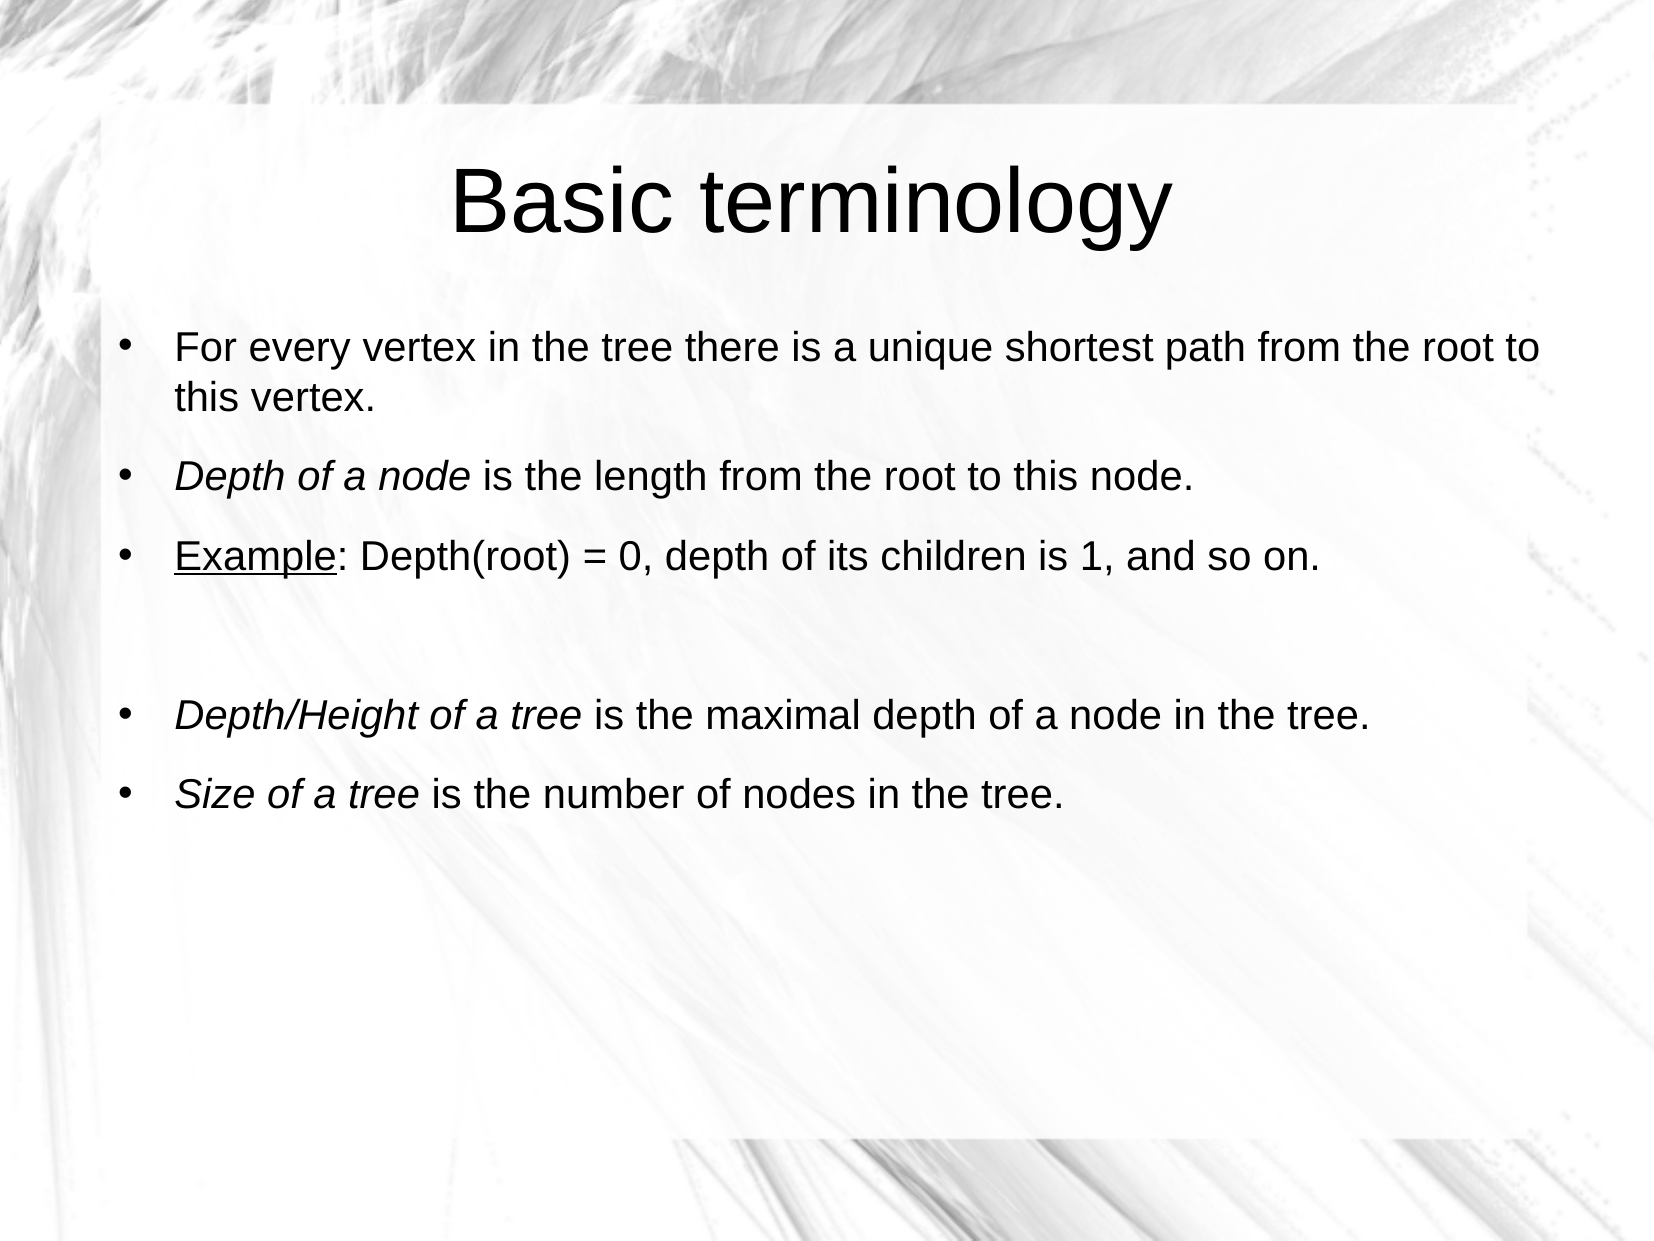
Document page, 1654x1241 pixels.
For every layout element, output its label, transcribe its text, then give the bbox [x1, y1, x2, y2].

title Basic terminology [118, 112, 1506, 281]
picture [0, 0, 1654, 1241]
list For every vertex in the tree there is a unique shortest path from the root to this vertex. Depth of a node is the length from the root to this node. Example: Depth(root) = 0, depth of its children is 1, and so on. Depth/Height of a tree is the maximal depth of a node in the tree. Size of a tree is the number of nodes in the tree. [118, 319, 1571, 1102]
